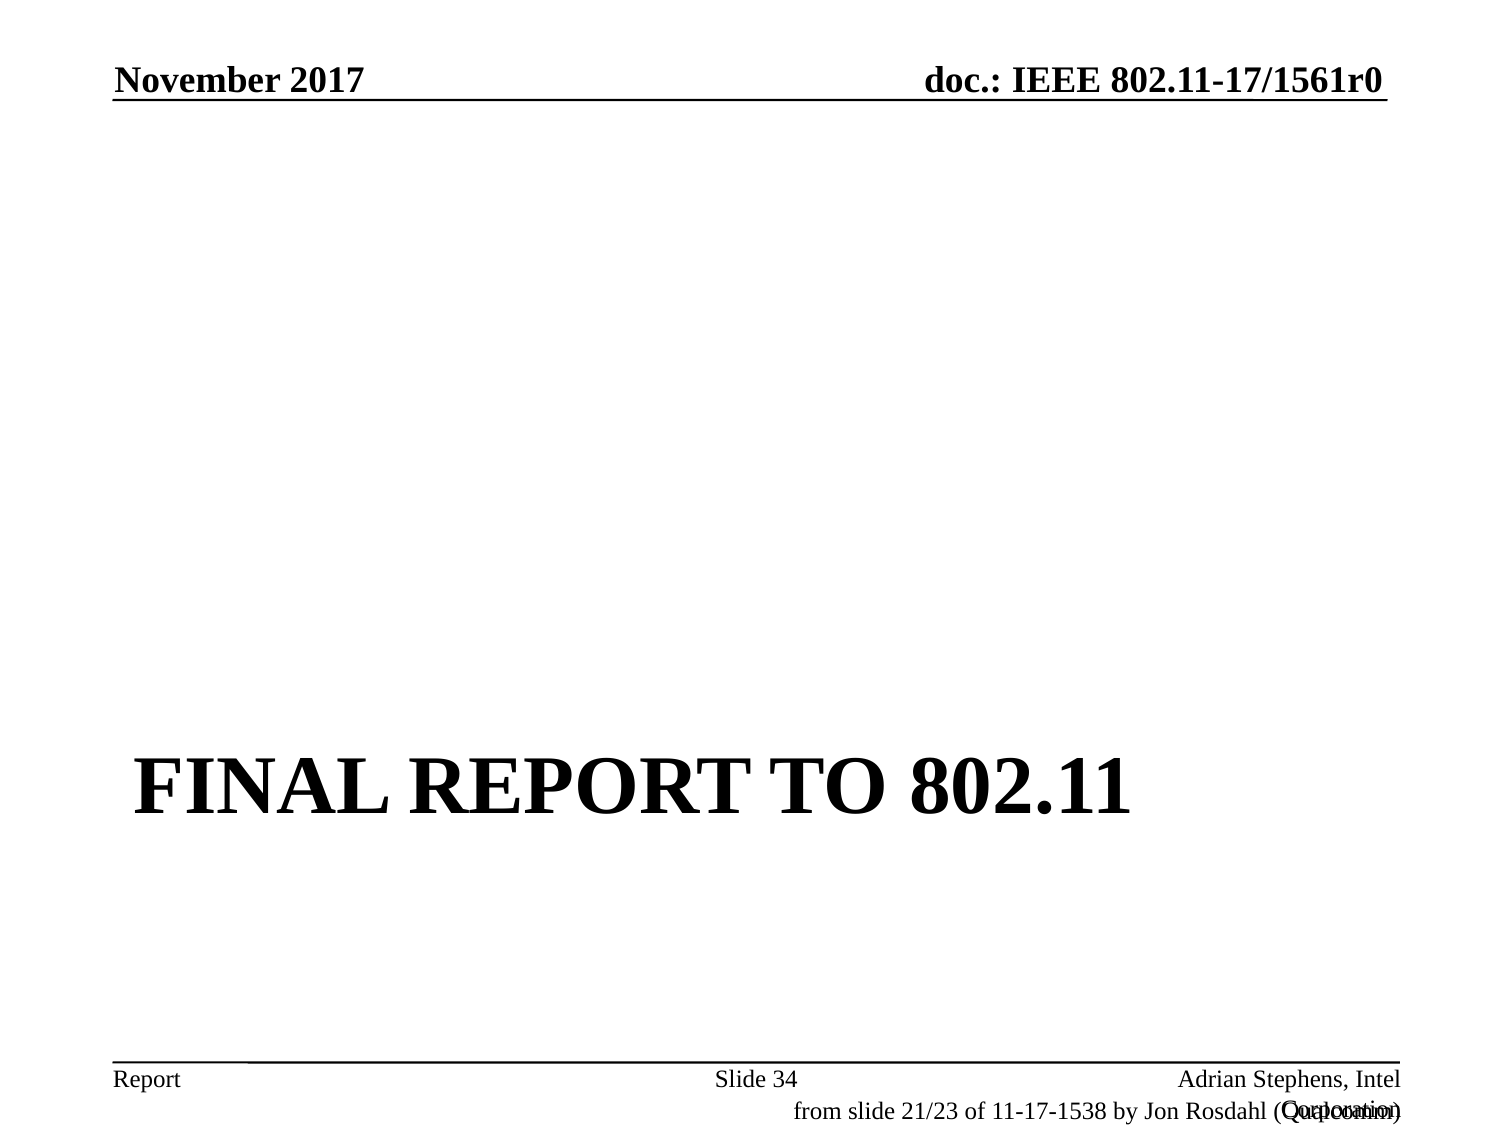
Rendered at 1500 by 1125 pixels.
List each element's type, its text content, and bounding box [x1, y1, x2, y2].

text_box from slide 21/23 of 11-17-1538 by Jon Rosdahl (Qualcomm) [343, 1087, 1417, 1125]
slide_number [114, 54, 374, 101]
slide_number Slide 34 [711, 1061, 801, 1093]
footer Adrian Stephens, Intel Corporation [1141, 1061, 1402, 1087]
title Final Report to 802.11 [118, 722, 1394, 947]
